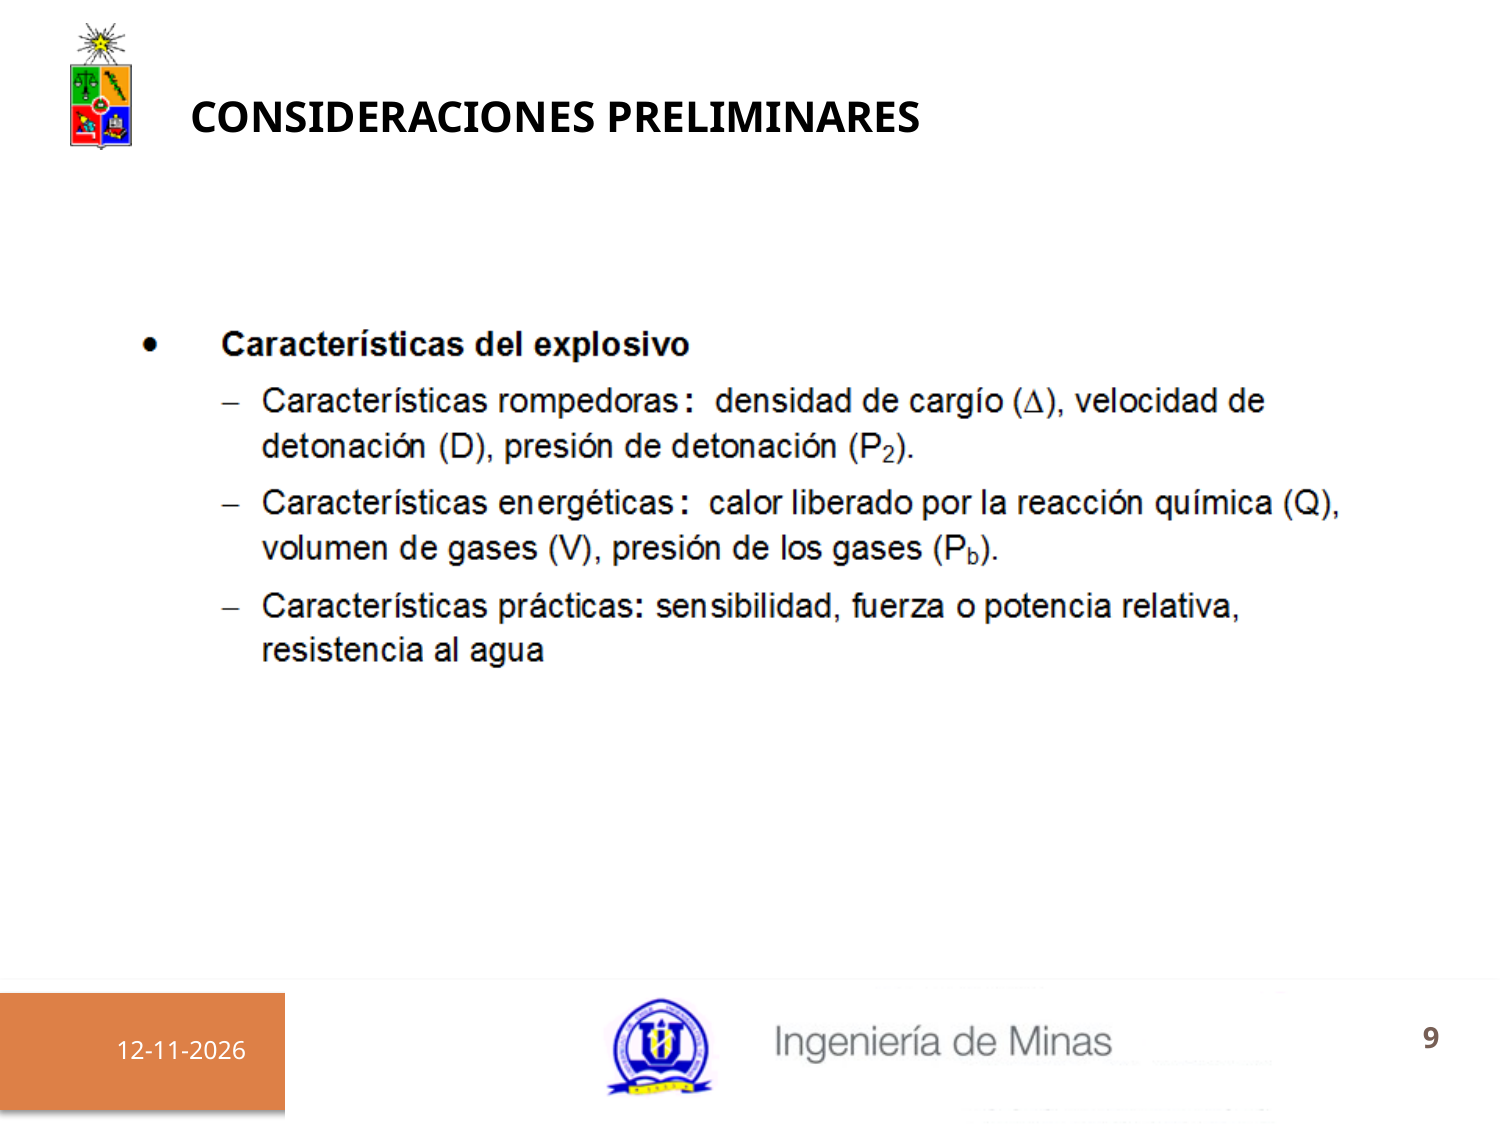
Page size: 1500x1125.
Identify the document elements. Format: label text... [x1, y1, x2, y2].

picture [140, 292, 1372, 680]
picture [285, 980, 1500, 1125]
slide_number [12, 995, 279, 1108]
text_box Consideraciones preliminares [175, 81, 1266, 148]
picture [69, 23, 132, 151]
